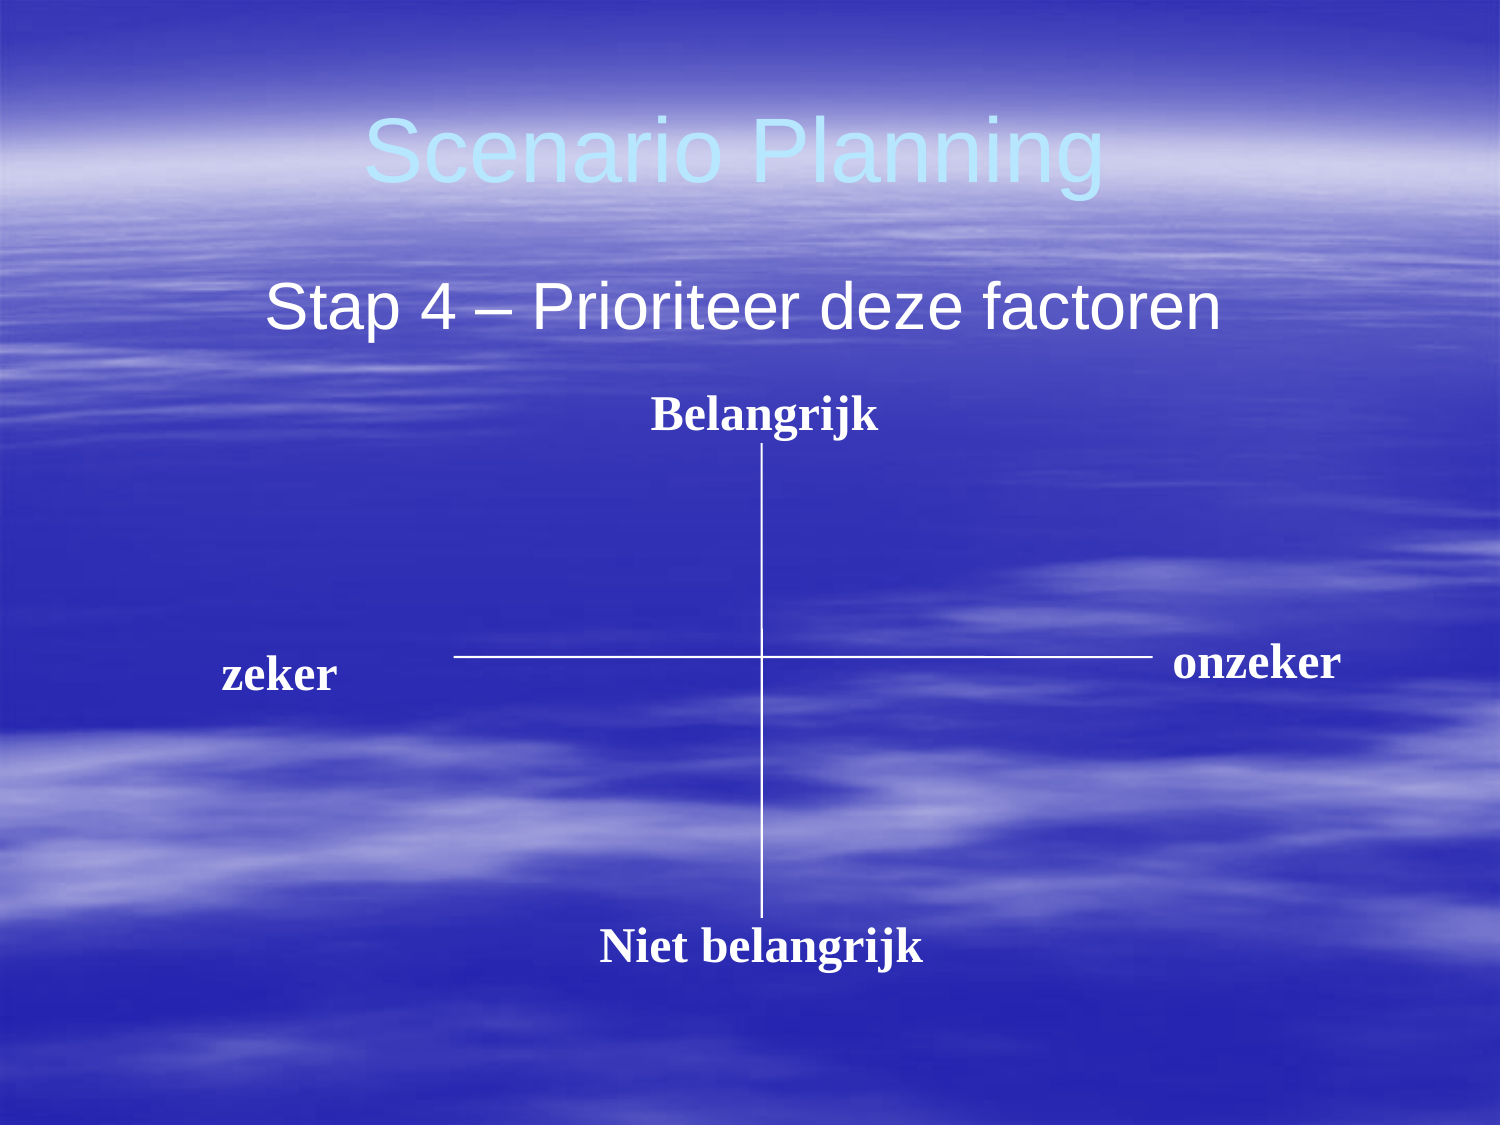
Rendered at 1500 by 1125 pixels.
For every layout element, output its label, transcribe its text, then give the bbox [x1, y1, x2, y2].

text_box onzeker [1157, 621, 1500, 697]
list Stap 4 – Prioriteer deze factoren [249, 255, 1500, 1000]
text_box Belangrijk [560, 373, 943, 449]
title Scenario Planning [49, 37, 1446, 255]
text_box Niet belangrijk [584, 904, 966, 980]
text_box zeker [206, 633, 573, 708]
